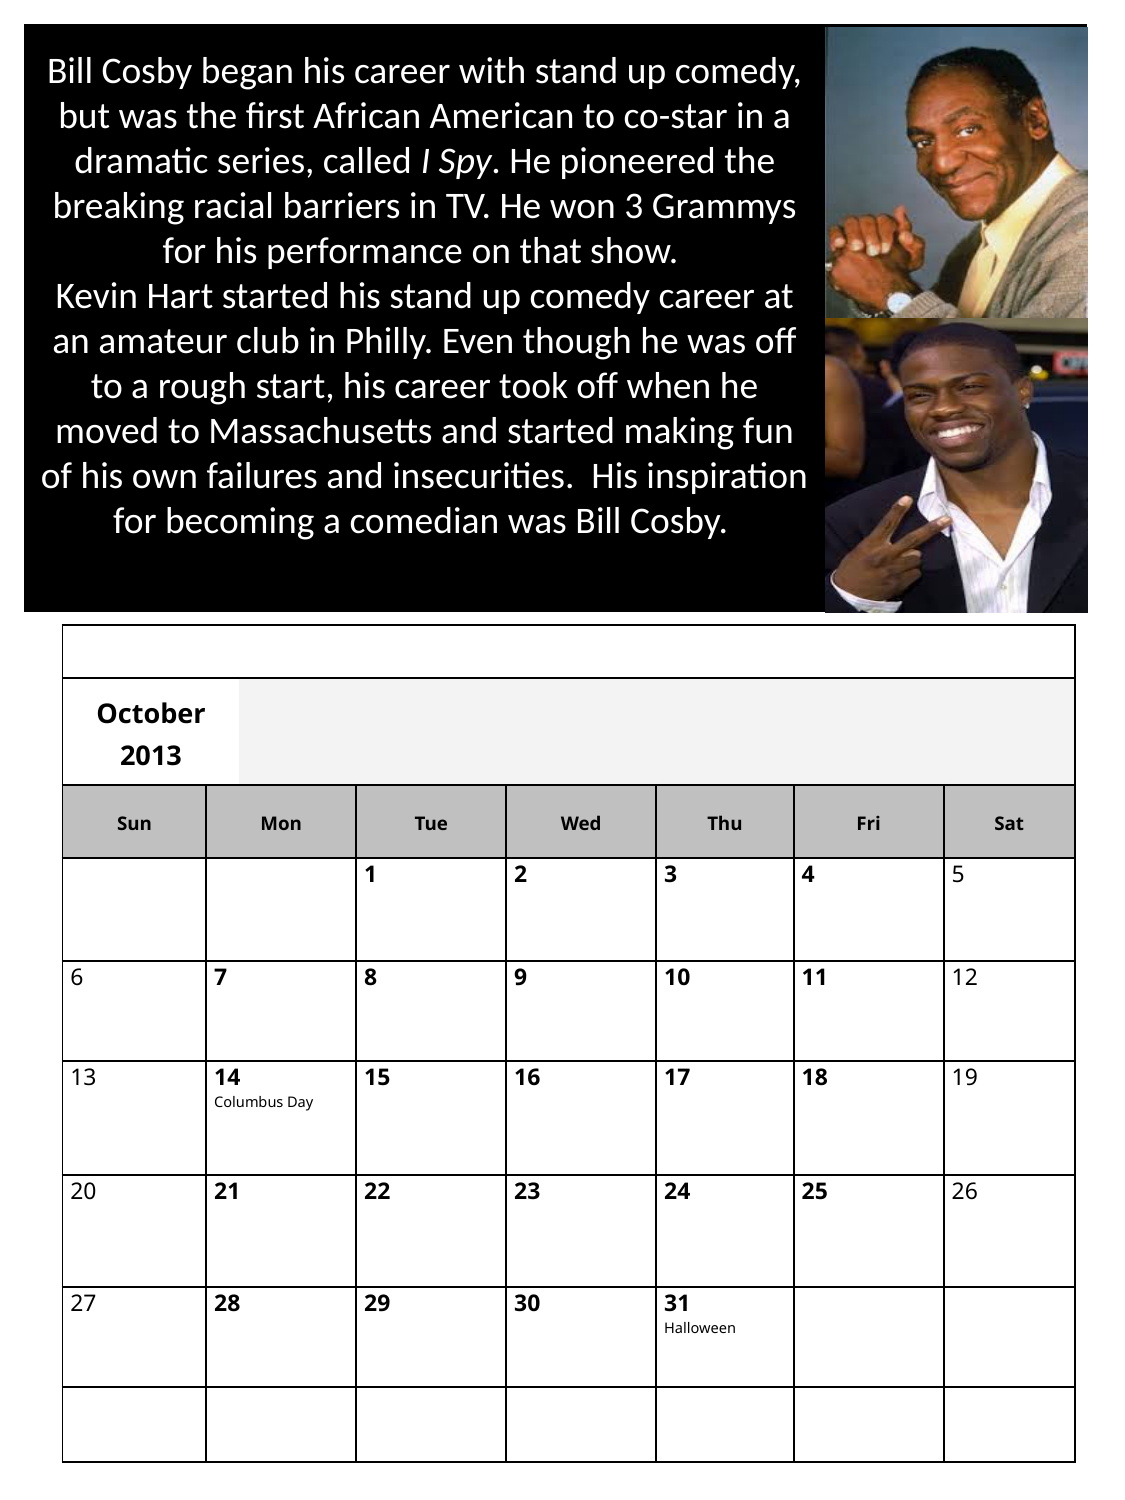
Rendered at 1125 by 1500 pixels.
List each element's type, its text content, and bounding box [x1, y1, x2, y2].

table_cell Sat [945, 786, 1074, 857]
table_header [239, 626, 1074, 677]
table_header [63, 626, 239, 677]
table_cell Mon [207, 786, 355, 857]
table_cell 18 [795, 1062, 943, 1174]
table_cell 20 [63, 1176, 205, 1286]
table_cell 27 [63, 1288, 205, 1386]
table_cell [795, 1288, 943, 1386]
table_cell 31 Halloween [657, 1288, 793, 1386]
table_cell [207, 1388, 355, 1461]
table_cell 2 [507, 859, 655, 960]
table_cell [657, 1388, 793, 1461]
table_cell 14 Columbus Day [207, 1062, 355, 1174]
table_cell 16 [507, 1062, 655, 1174]
table_cell 11 [795, 962, 943, 1060]
table_cell 23 [507, 1176, 655, 1286]
table_cell 19 [945, 1062, 1074, 1174]
table_cell 26 [945, 1176, 1074, 1286]
table_cell 24 [657, 1176, 793, 1286]
table_cell 21 [207, 1176, 355, 1286]
table_cell Thu [657, 786, 793, 857]
table_cell 29 [357, 1288, 505, 1386]
table_cell [207, 859, 355, 960]
table_cell 7 [207, 962, 355, 1060]
table_cell Tue [357, 786, 505, 857]
table_cell [507, 1388, 655, 1461]
table_cell 17 [657, 1062, 793, 1174]
table_cell [945, 1288, 1074, 1386]
table_cell October 2013 [63, 679, 239, 784]
table_cell 30 [507, 1288, 655, 1386]
table_cell [795, 1388, 943, 1461]
table_cell 13 [63, 1062, 205, 1174]
table_cell 5 [945, 859, 1074, 960]
table_cell [63, 1388, 205, 1461]
table_cell 6 [63, 962, 205, 1060]
table_cell 3 [657, 859, 793, 960]
table_cell Fri [795, 786, 943, 857]
table_cell 10 [657, 962, 793, 1060]
table_cell 15 [357, 1062, 505, 1174]
table_cell 1 [357, 859, 505, 960]
table_cell [63, 859, 205, 960]
table_cell 12 [945, 962, 1074, 1060]
table_cell 22 [357, 1176, 505, 1286]
table_cell [945, 1388, 1074, 1461]
table_cell [357, 1388, 505, 1461]
table_cell 4 [795, 859, 943, 960]
table_cell 9 [507, 962, 655, 1060]
table_cell [239, 679, 1074, 784]
table_cell 25 [795, 1176, 943, 1286]
table_cell Sun [63, 786, 205, 857]
picture [24, 24, 1088, 613]
table_cell 28 [207, 1288, 355, 1386]
table_cell 8 [357, 962, 505, 1060]
table_cell Wed [507, 786, 655, 857]
